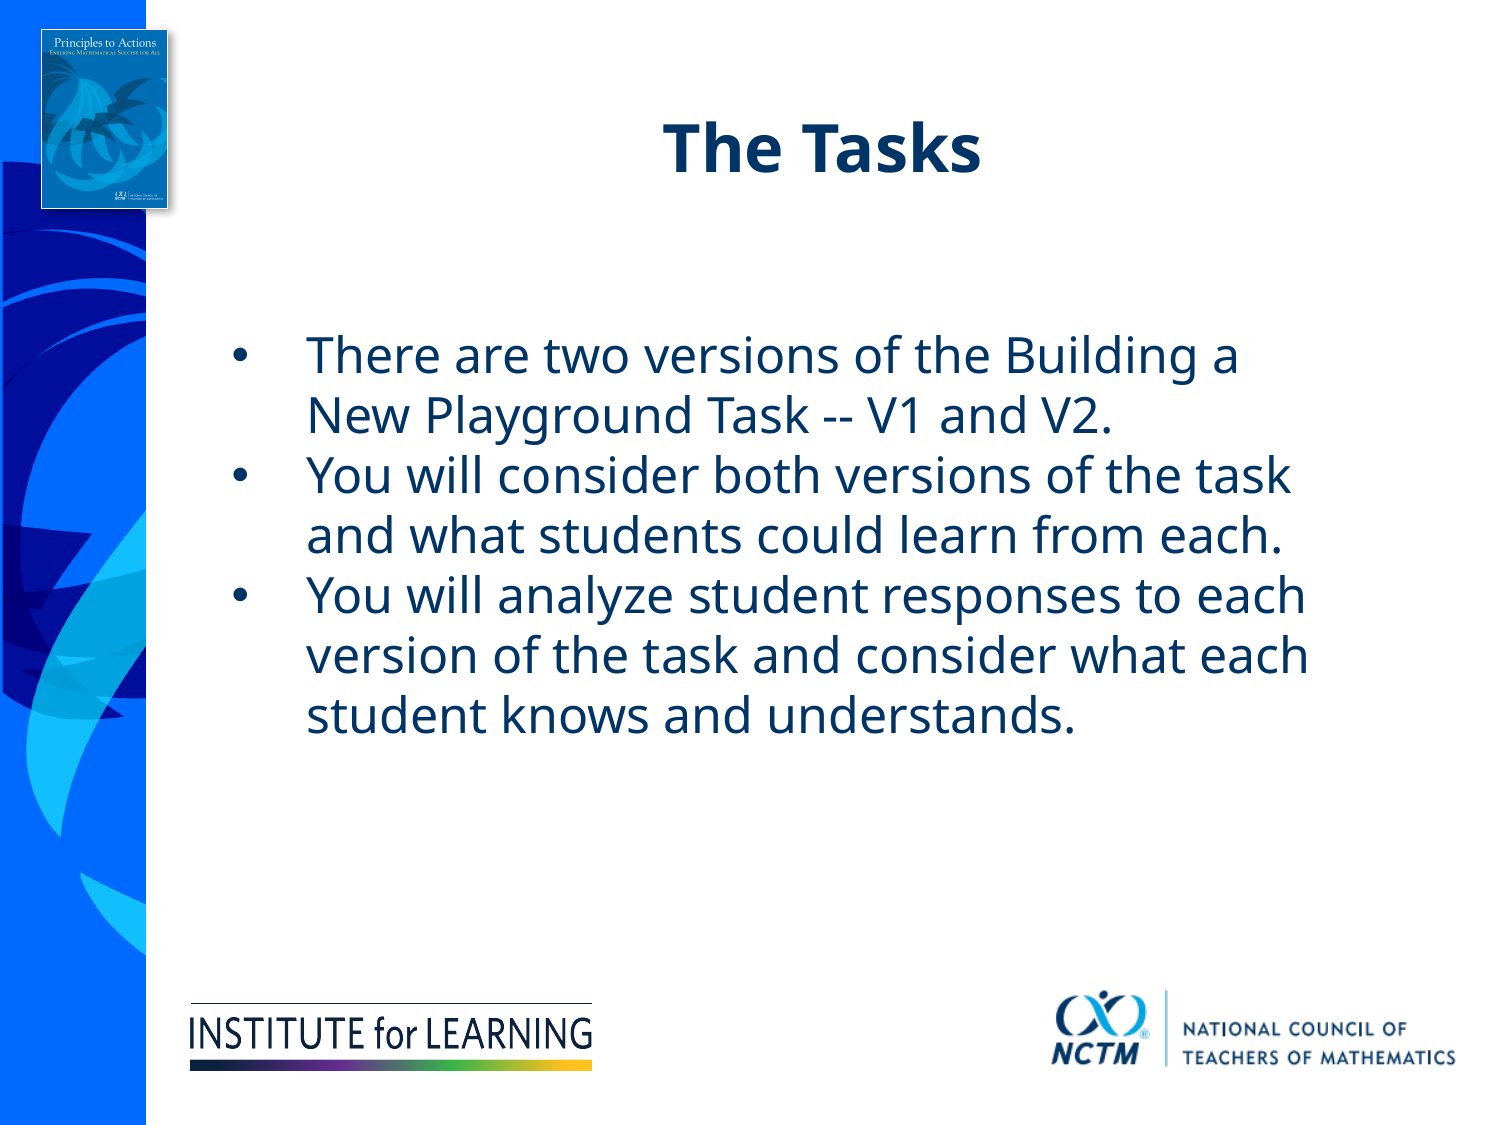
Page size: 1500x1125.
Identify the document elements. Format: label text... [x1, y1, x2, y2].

text_box The Tasks [151, 52, 1500, 240]
picture [190, 1003, 592, 1072]
picture [0, 0, 168, 1125]
picture [1034, 969, 1474, 1085]
text_box There are two versions of the Building a New Playground Task -- V1 and V2. You will consider both versions of the task and what students could learn from each. You will analyze student responses to each version of the task and consider what each student knows and understands. [216, 316, 1371, 1004]
